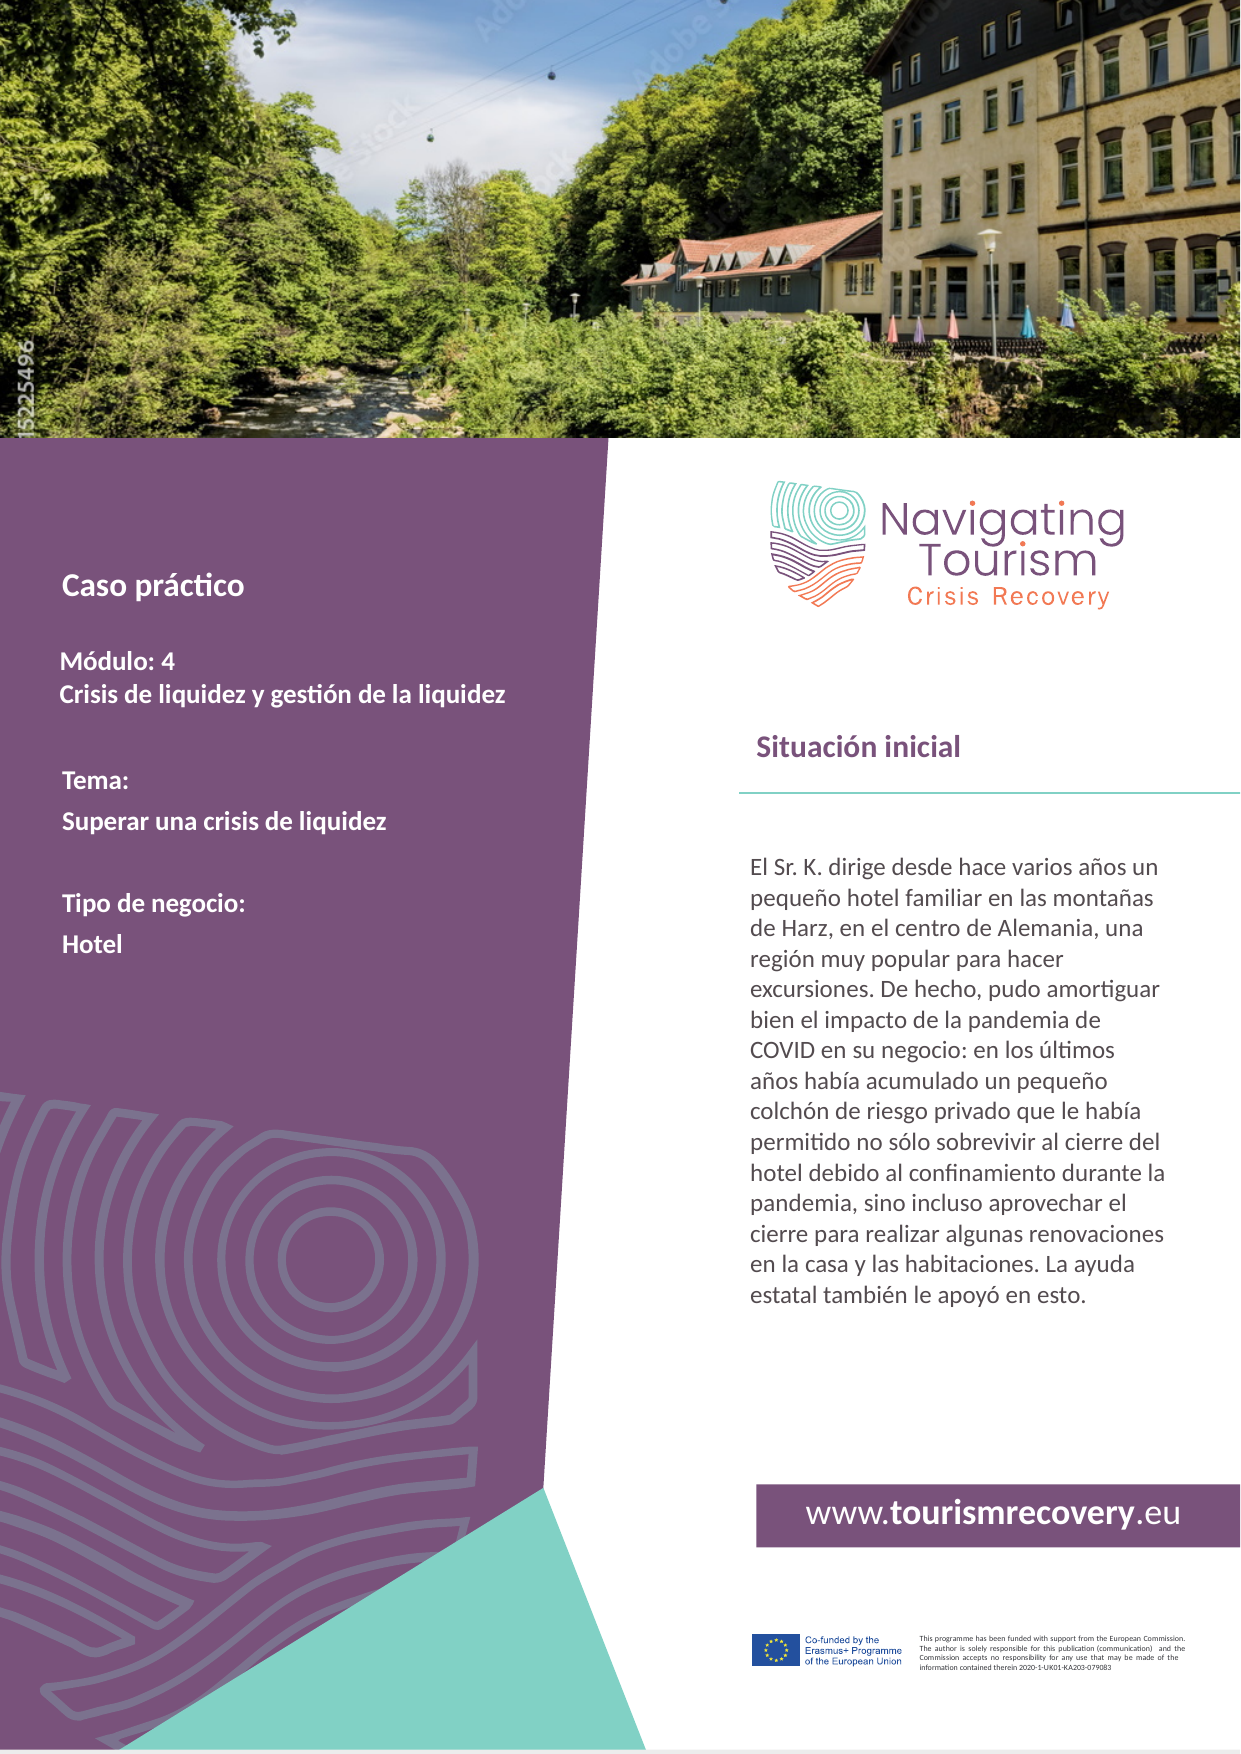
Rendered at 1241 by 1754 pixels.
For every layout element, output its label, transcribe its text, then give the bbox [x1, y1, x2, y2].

list Tema: Superar una crisis de liquidez Tipo de negocio: Hotel [47, 768, 535, 831]
list Situación inicial [741, 718, 1234, 786]
text_box Módulo: 4 Crisis de liquidez y gestión de la liquidez [44, 661, 578, 724]
picture [0, 0, 1241, 438]
text_box El Sr. K. dirige desde hace varios años un pequeño hotel familiar en las montañas de Harz, en el centro de Alemania, una región muy popular para hacer excursiones. De hecho, pudo amortiguar bien el impacto de la pandemia de COVID en su negocio: en los últimos años había acumulado un pequeño colchón de riesgo privado que le había permitido no sólo sobrevivir al cierre del hotel debido al confinamiento durante la pandemia, sino incluso aprovechar el cierre para realizar algunas renovaciones en la casa y las habitaciones. La ayuda estatal también le apoyó en esto. [735, 842, 1184, 1374]
list Caso práctico [47, 547, 535, 610]
